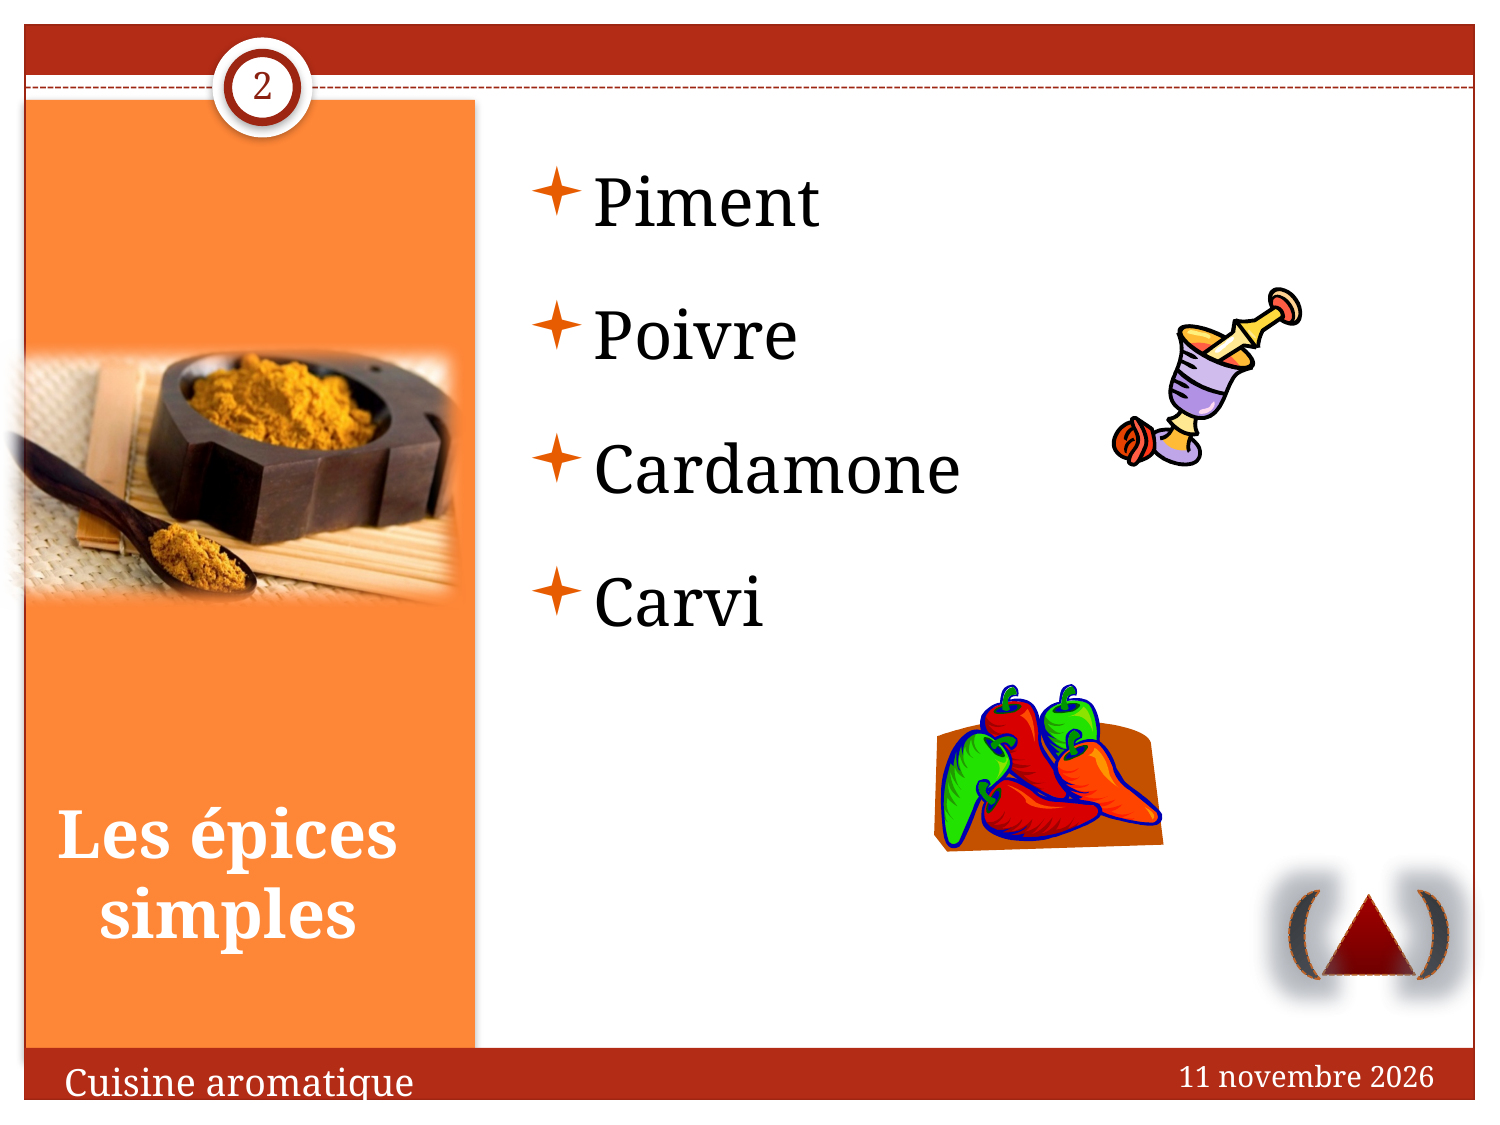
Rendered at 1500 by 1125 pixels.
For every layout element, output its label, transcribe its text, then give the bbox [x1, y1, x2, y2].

picture [1145, 260, 1269, 494]
list Piment Poivre Cardamone Carvi [512, 112, 1438, 1000]
footer Cuisine aromatique [49, 1051, 605, 1112]
slide_number mars 09 [950, 1050, 1450, 1111]
title Les épices simples [0, 796, 457, 960]
picture [0, 339, 466, 610]
slide_number 2 [225, 51, 300, 124]
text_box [902, 620, 1184, 882]
